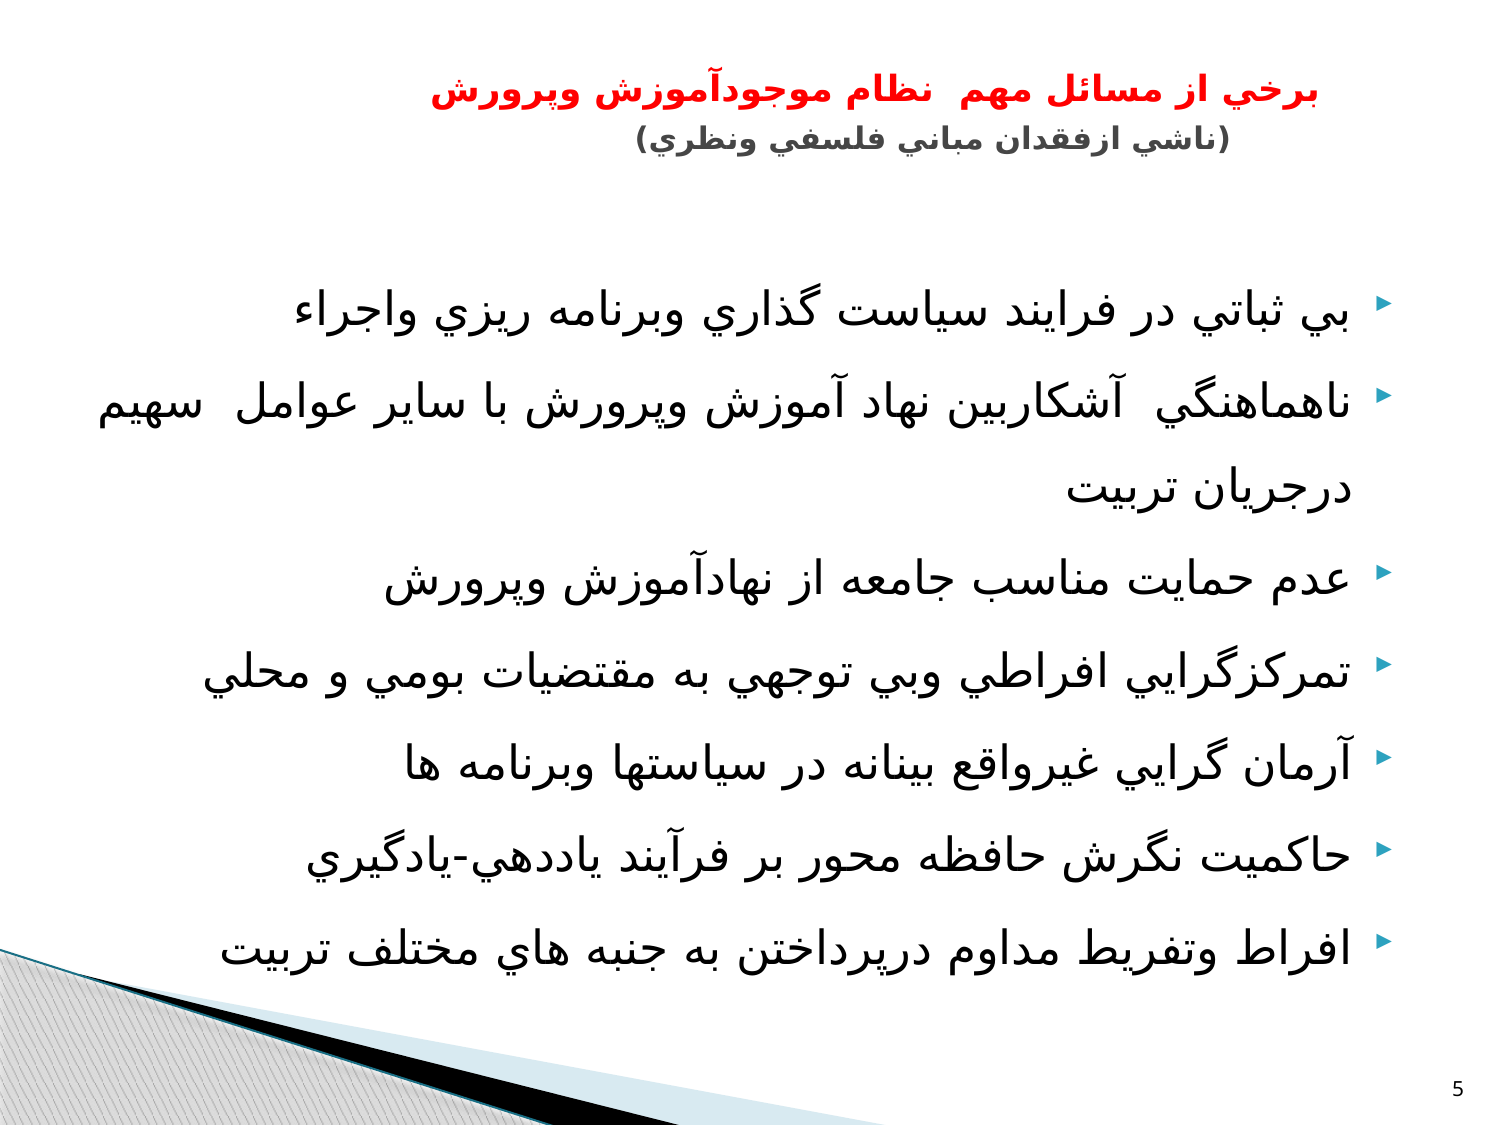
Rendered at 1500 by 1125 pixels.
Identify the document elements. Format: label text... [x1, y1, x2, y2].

slide_number 5 [1418, 1051, 1479, 1112]
title برخي از مسائل مهم نظام موجودآموزش وپرورش (ناشي ازفقدان مباني فلسفي ونظري) [143, 57, 1386, 166]
list بي ثباتي در فرايند سياست گذاري وبرنامه ريزي واجراء ناهماهنگي آشکاربين نهاد آموزش وپرورش با ساير عوامل سهيم درجريان تربيت عدم حمايت مناسب جامعه از نهادآموزش وپرورش تمرکزگرايي افراطي وبي توجهي به مقتضيات بومي و محلي آرمان گرايي غيرواقع بينانه در سياستها وبرنامه ها حاکميت نگرش حافظه محور بر فرآيند ياددهي-يادگيري افراط وتفريط مداوم درپرداختن به جنبه هاي مختلف تربيت [75, 243, 1425, 986]
